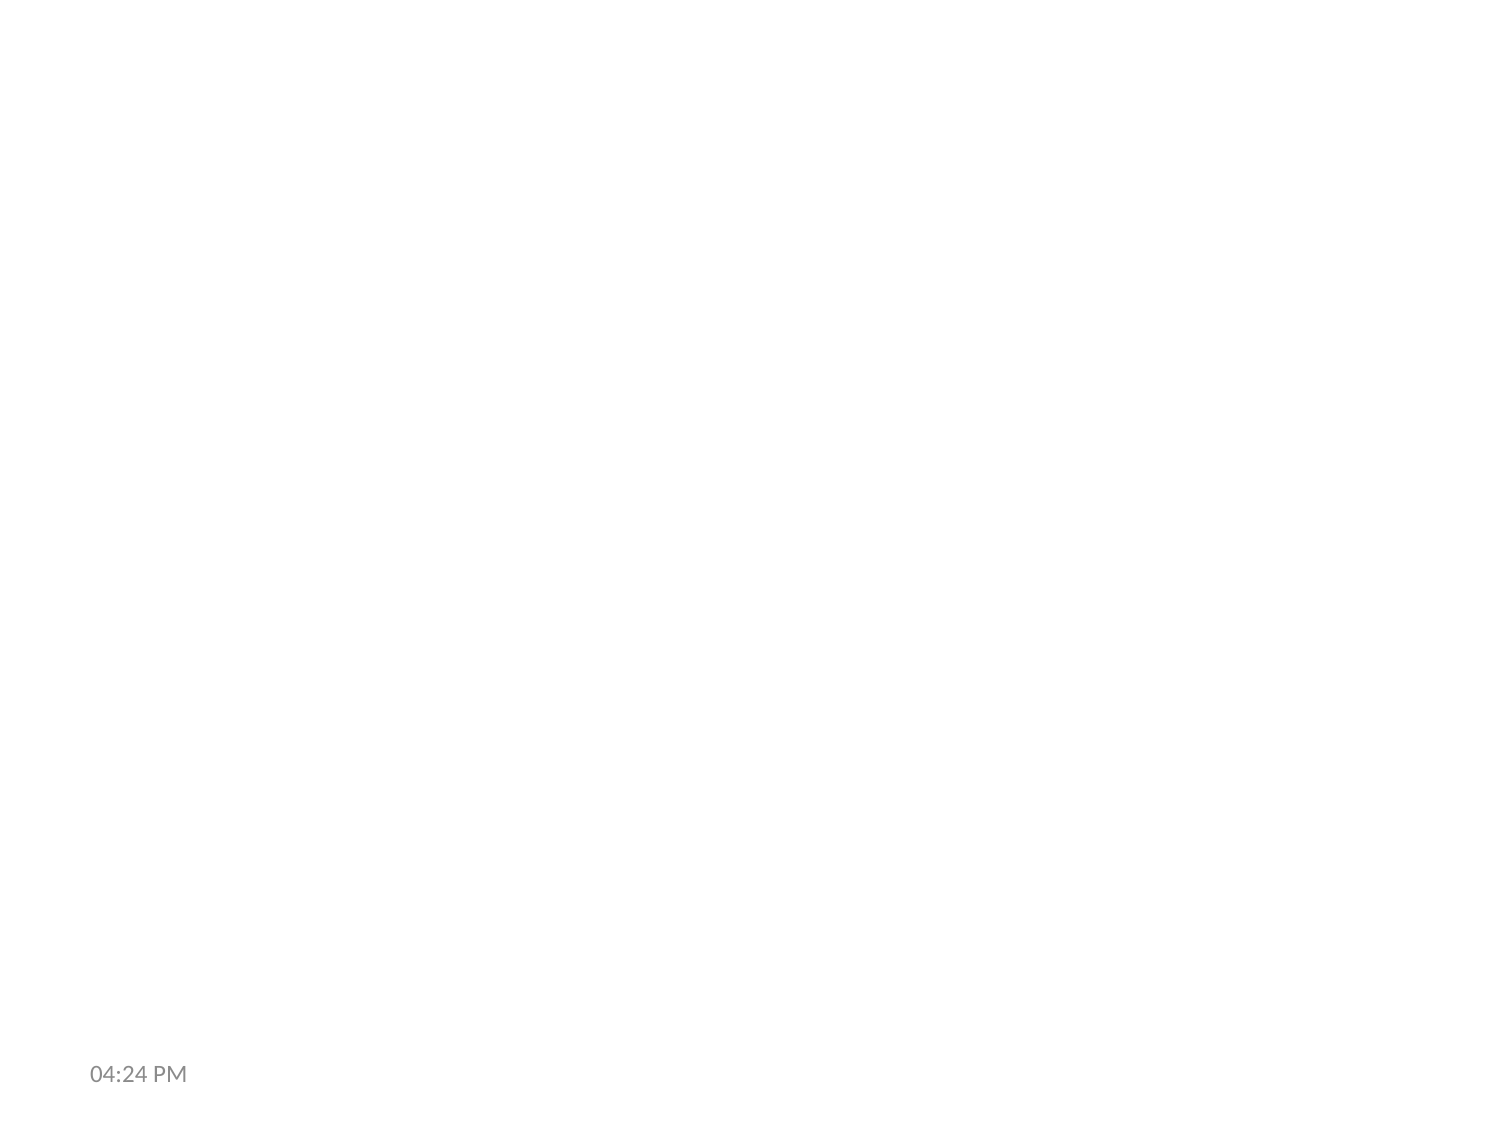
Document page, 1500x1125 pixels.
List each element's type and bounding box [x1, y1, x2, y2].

slide_number [75, 1042, 425, 1103]
